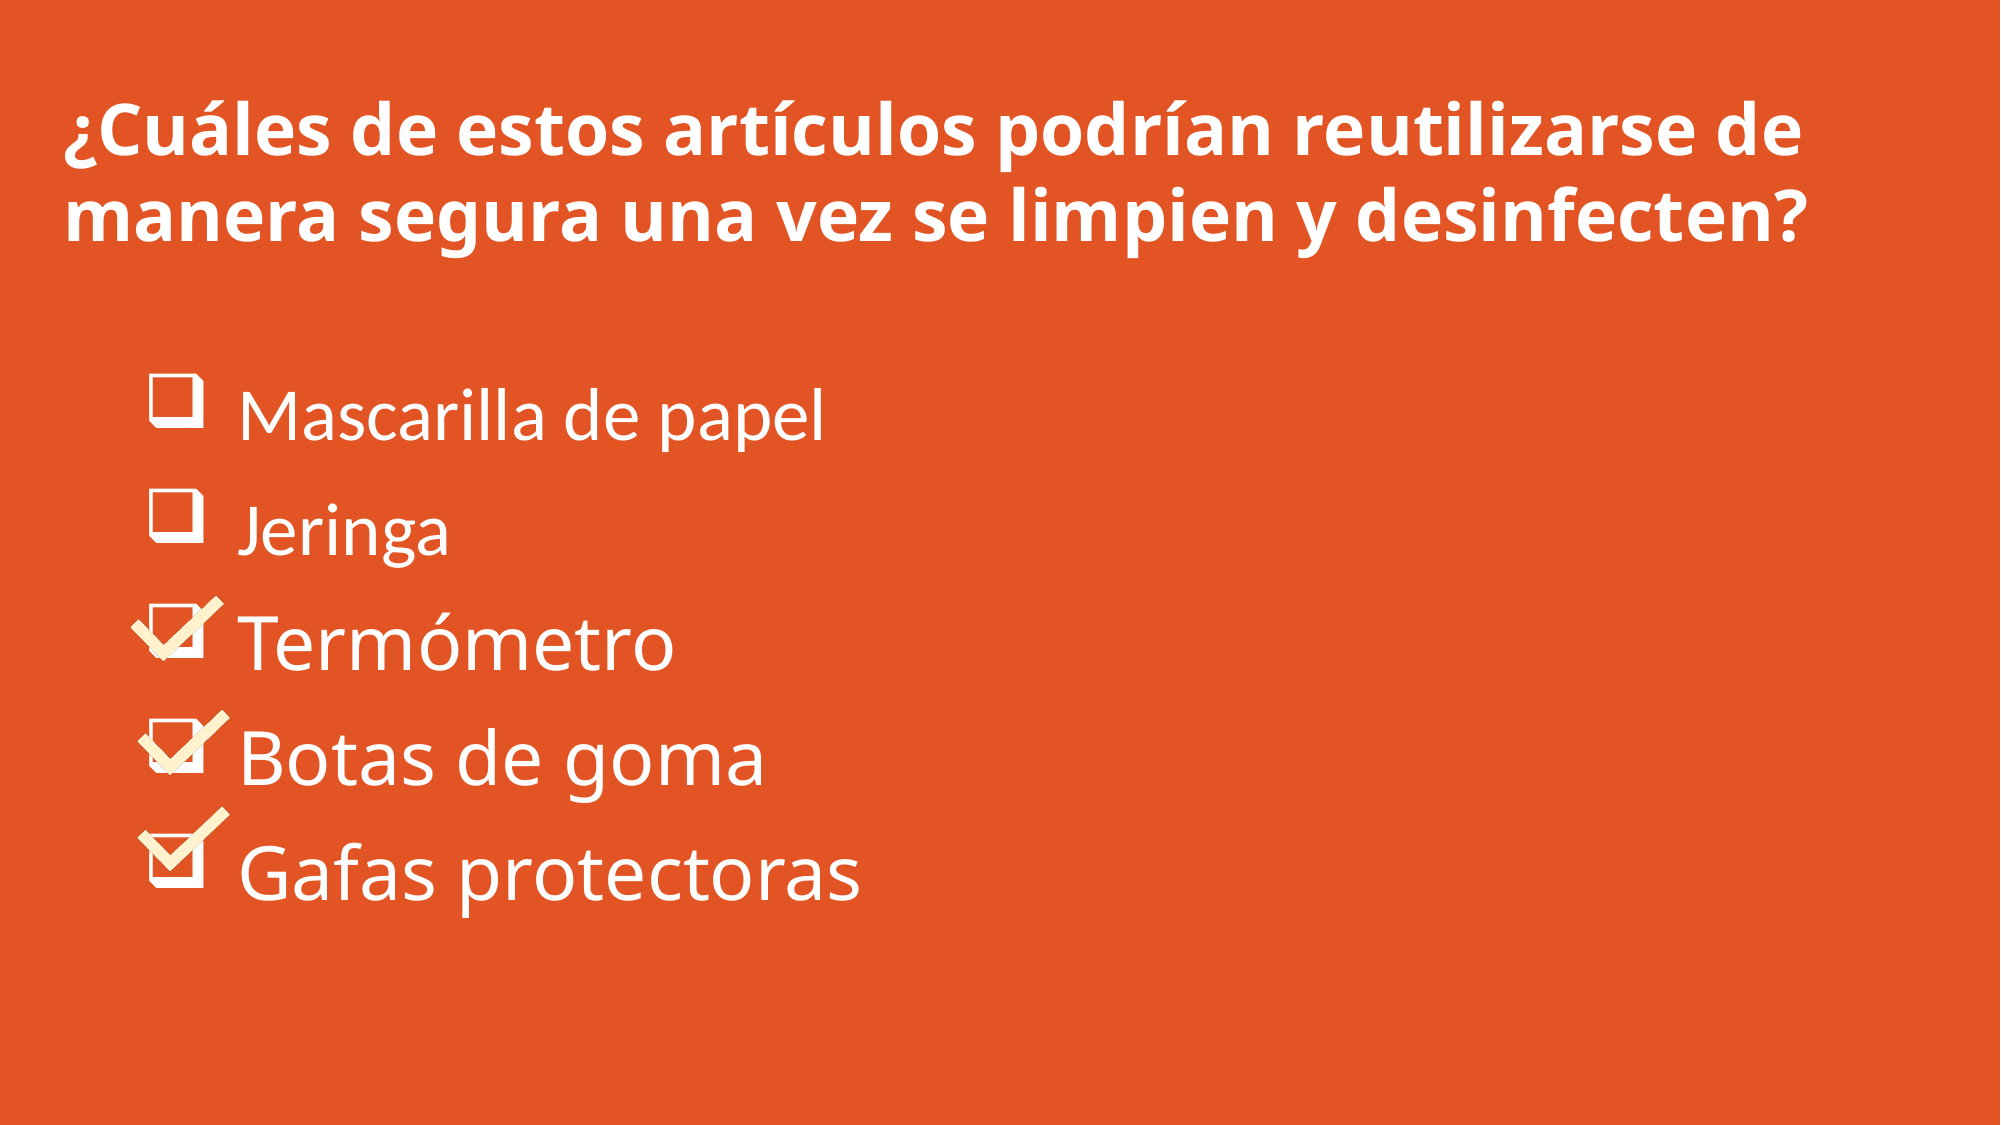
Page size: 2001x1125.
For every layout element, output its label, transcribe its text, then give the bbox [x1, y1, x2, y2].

text_box Mascarilla de papel Jeringa Termómetro Botas de goma Gafas protectoras [128, 357, 998, 1023]
picture [134, 693, 232, 888]
picture [128, 579, 226, 677]
title ¿Cuáles de estos artículos podrían reutilizarse de manera segura una vez se limpien y desinfecten? [48, 72, 1863, 264]
